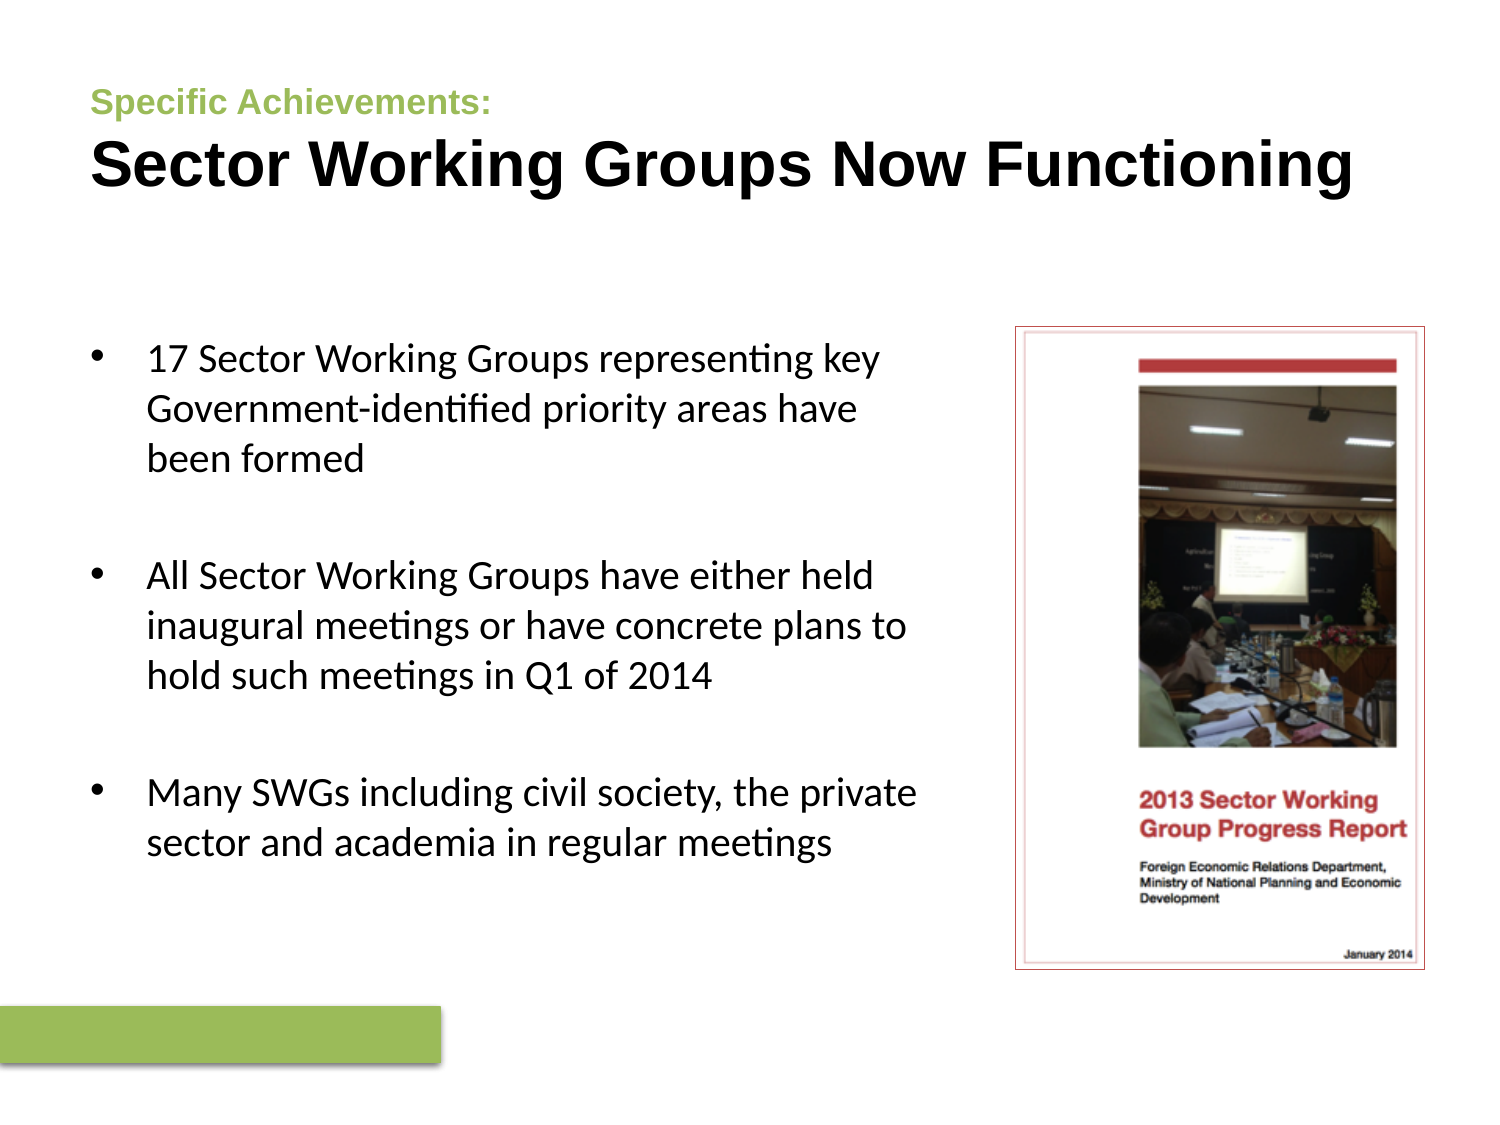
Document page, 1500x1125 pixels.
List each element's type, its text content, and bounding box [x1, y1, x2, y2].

picture [1015, 326, 1426, 970]
title Specific Achievements: Sector Working Groups Now Functioning [75, 45, 1425, 233]
text_box [0, 1006, 441, 1063]
list 17 Sector Working Groups representing key Government-identified priority areas have been formed All Sector Working Groups have either held inaugural meetings or have concrete plans to hold such meetings in Q1 of 2014 Many SWGs including civil society, the private sector and academia in regular meetings [75, 264, 965, 1008]
